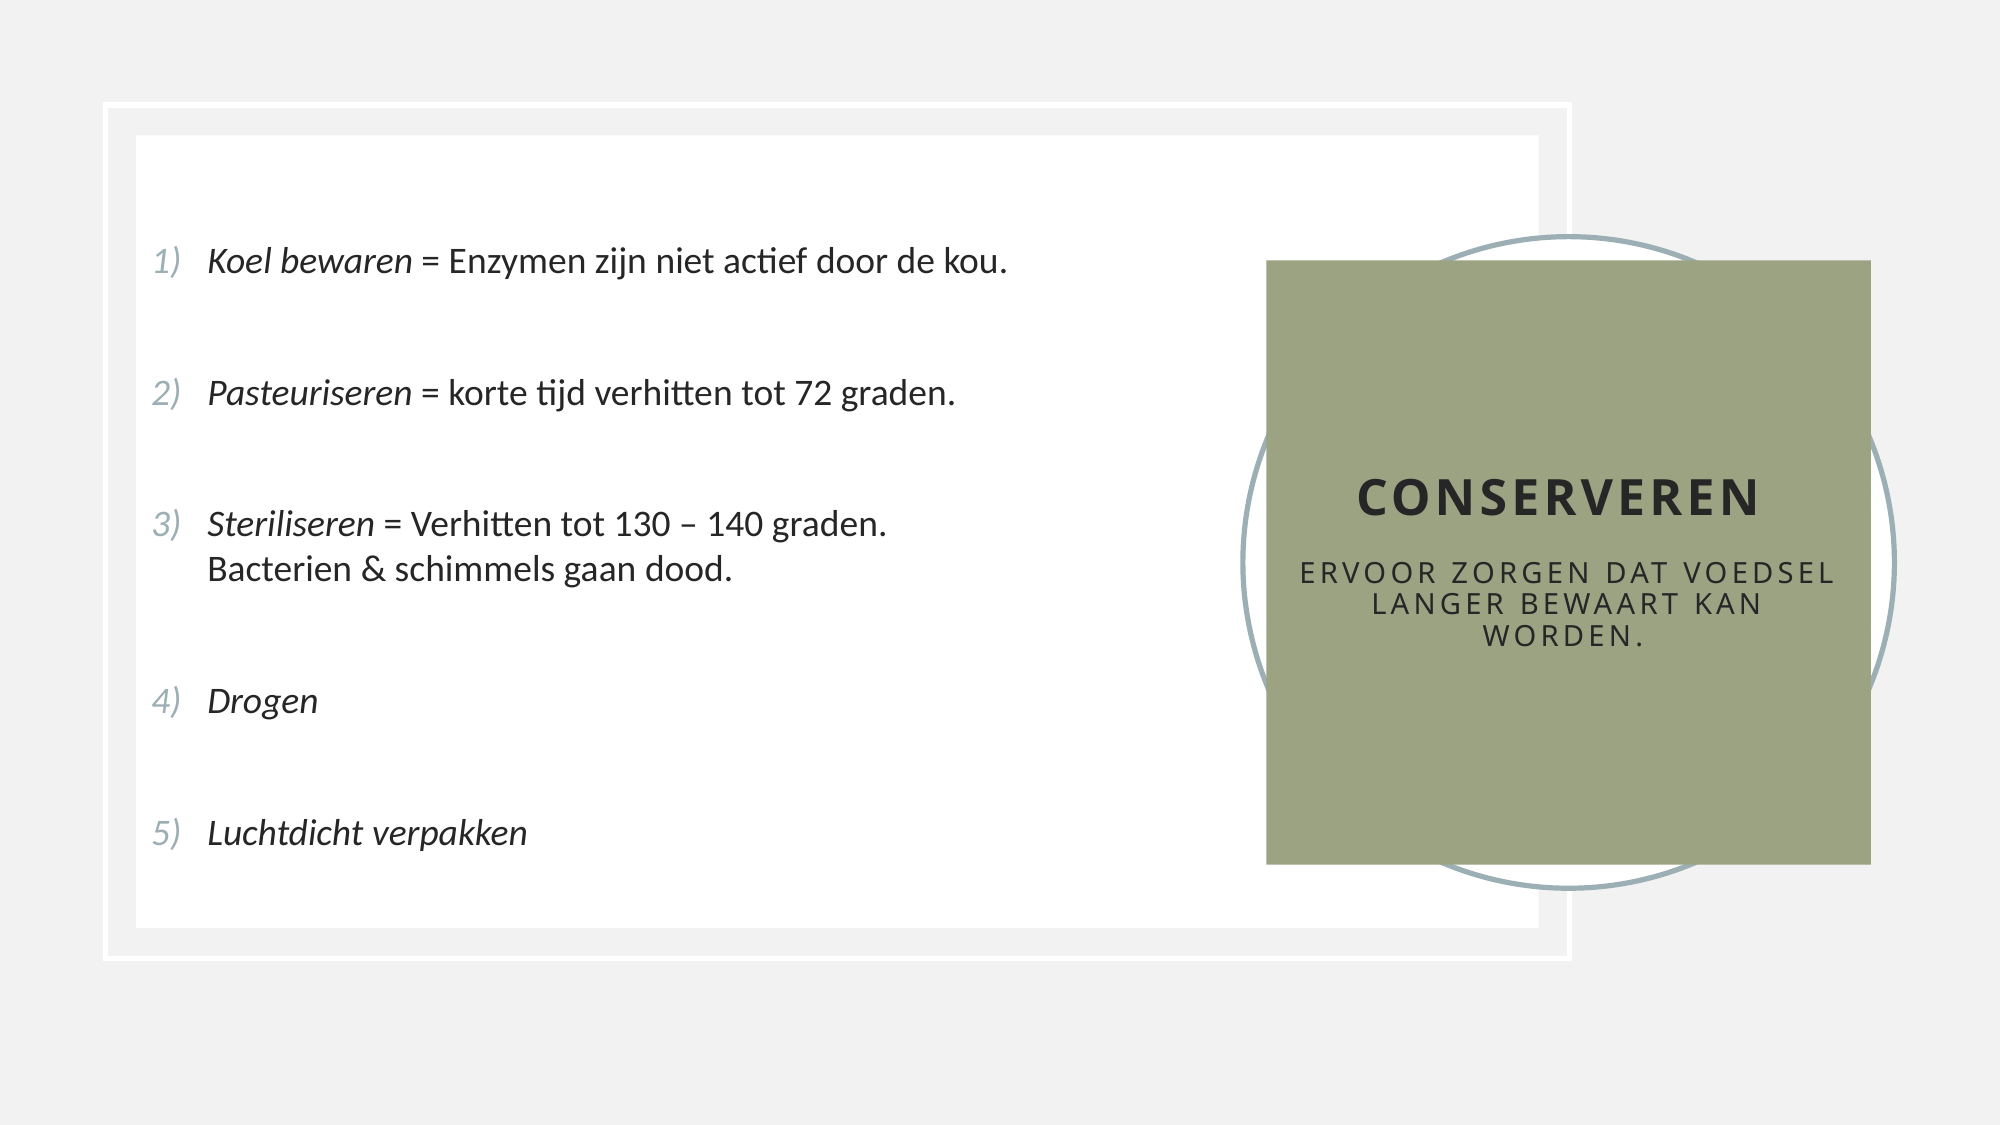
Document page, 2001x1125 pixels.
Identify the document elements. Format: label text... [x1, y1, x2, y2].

text_box [135, 134, 1540, 929]
text_box Koel bewaren = Enzymen zijn niet actief door de kou. Pasteuriseren = korte tijd verhitten tot 72 graden. Steriliseren = Verhitten tot 130 – 140 graden. Bacterien & schimmels gaan dood. Drogen Luchtdicht verpakken [136, 228, 1267, 897]
text_box [1450, 867, 1688, 890]
title Conserveren Ervoor zorgen dat voedsel langer bewaart kan worden. [1267, 258, 1873, 867]
text_box [1873, 443, 1896, 682]
text_box [104, 104, 1570, 959]
text_box [1449, 235, 1688, 258]
